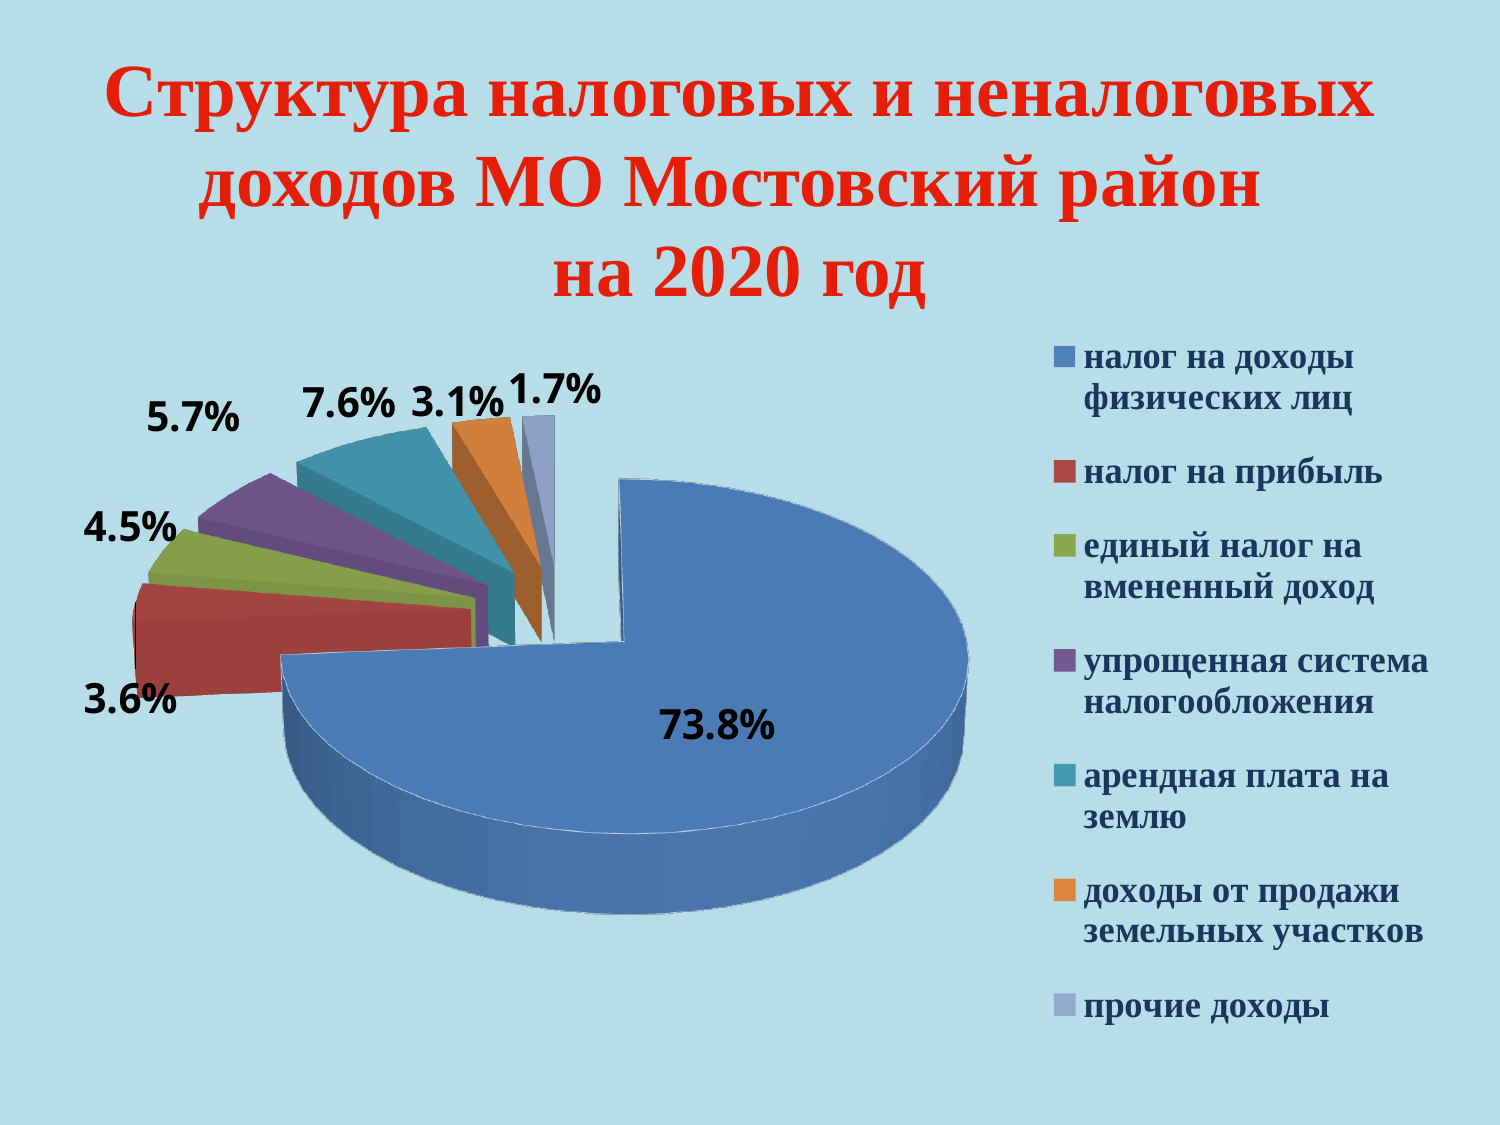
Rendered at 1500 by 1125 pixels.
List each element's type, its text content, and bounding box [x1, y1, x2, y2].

title Структура налоговых и неналоговых доходов МО Мостовский район на 2020 год [64, 42, 1415, 301]
chart [41, 302, 1459, 1059]
